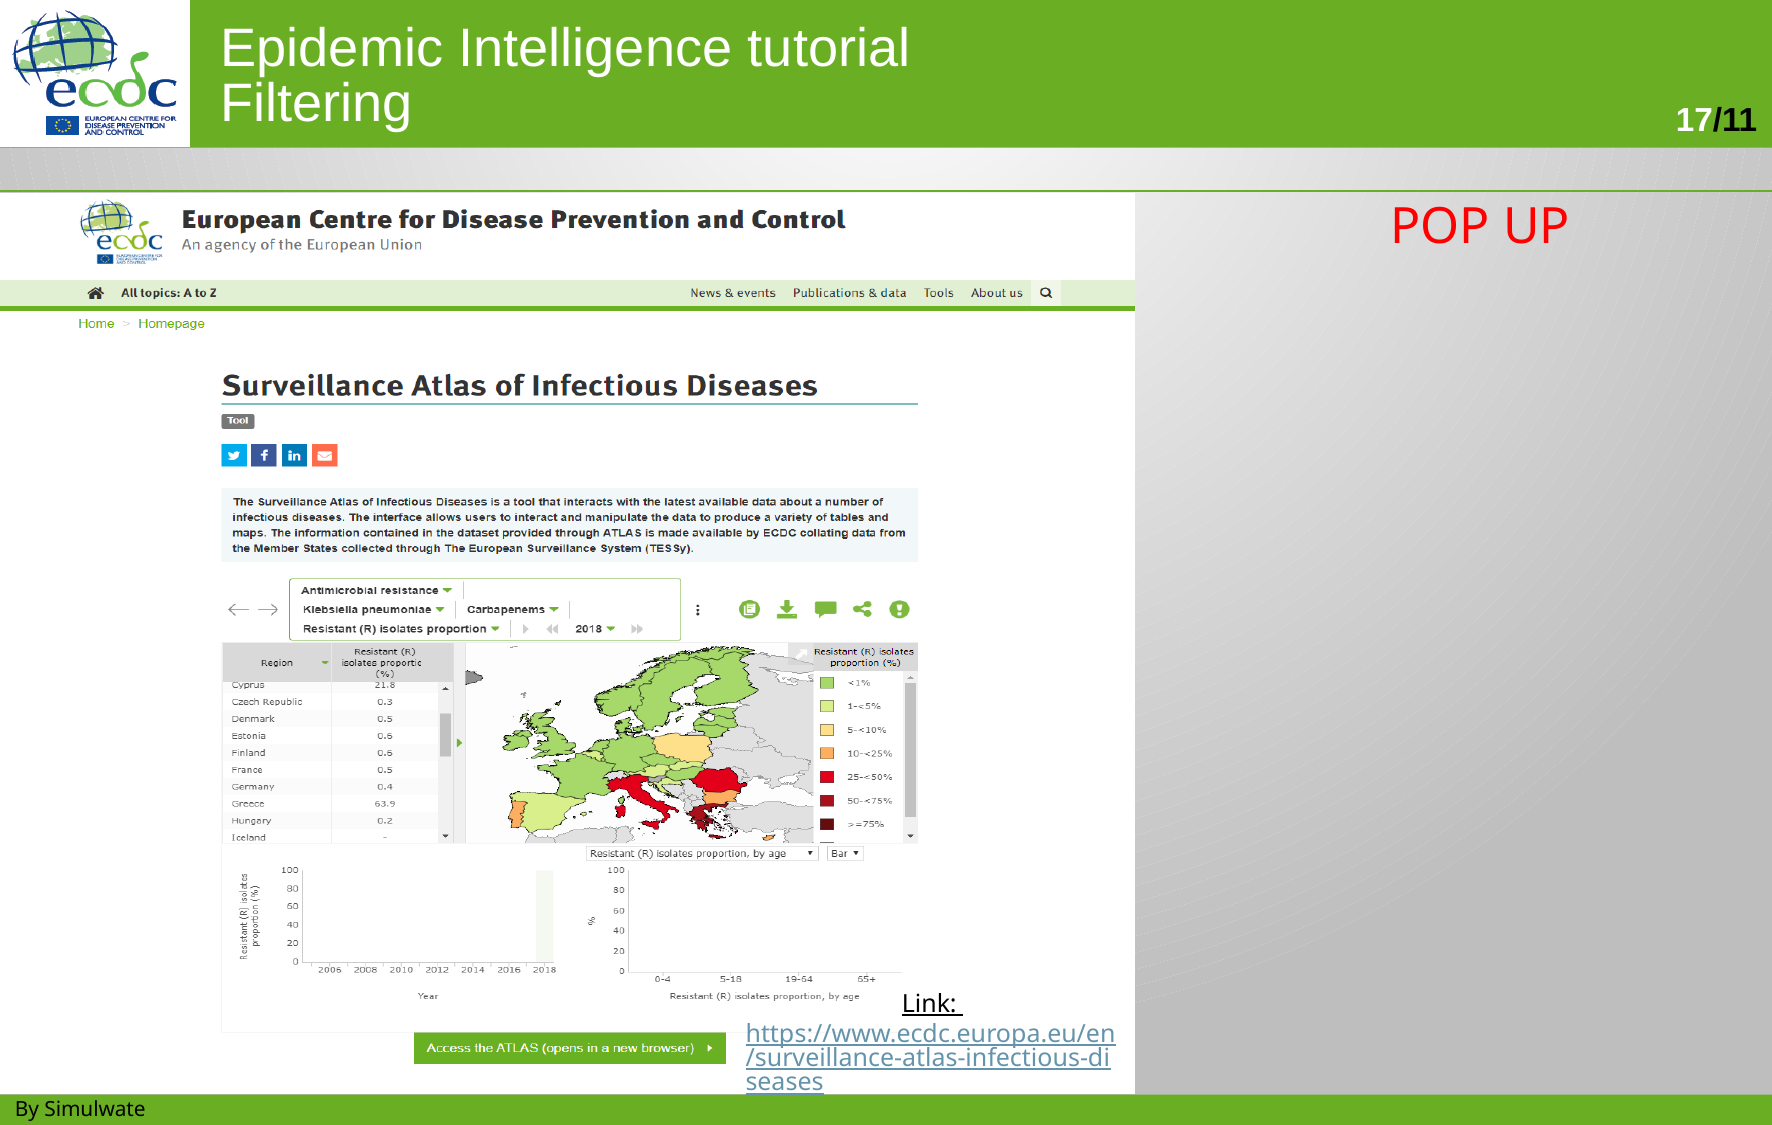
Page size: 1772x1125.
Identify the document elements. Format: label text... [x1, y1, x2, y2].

picture [0, 0, 190, 147]
picture [0, 193, 1135, 1095]
text_box POP UP [1225, 193, 1735, 262]
